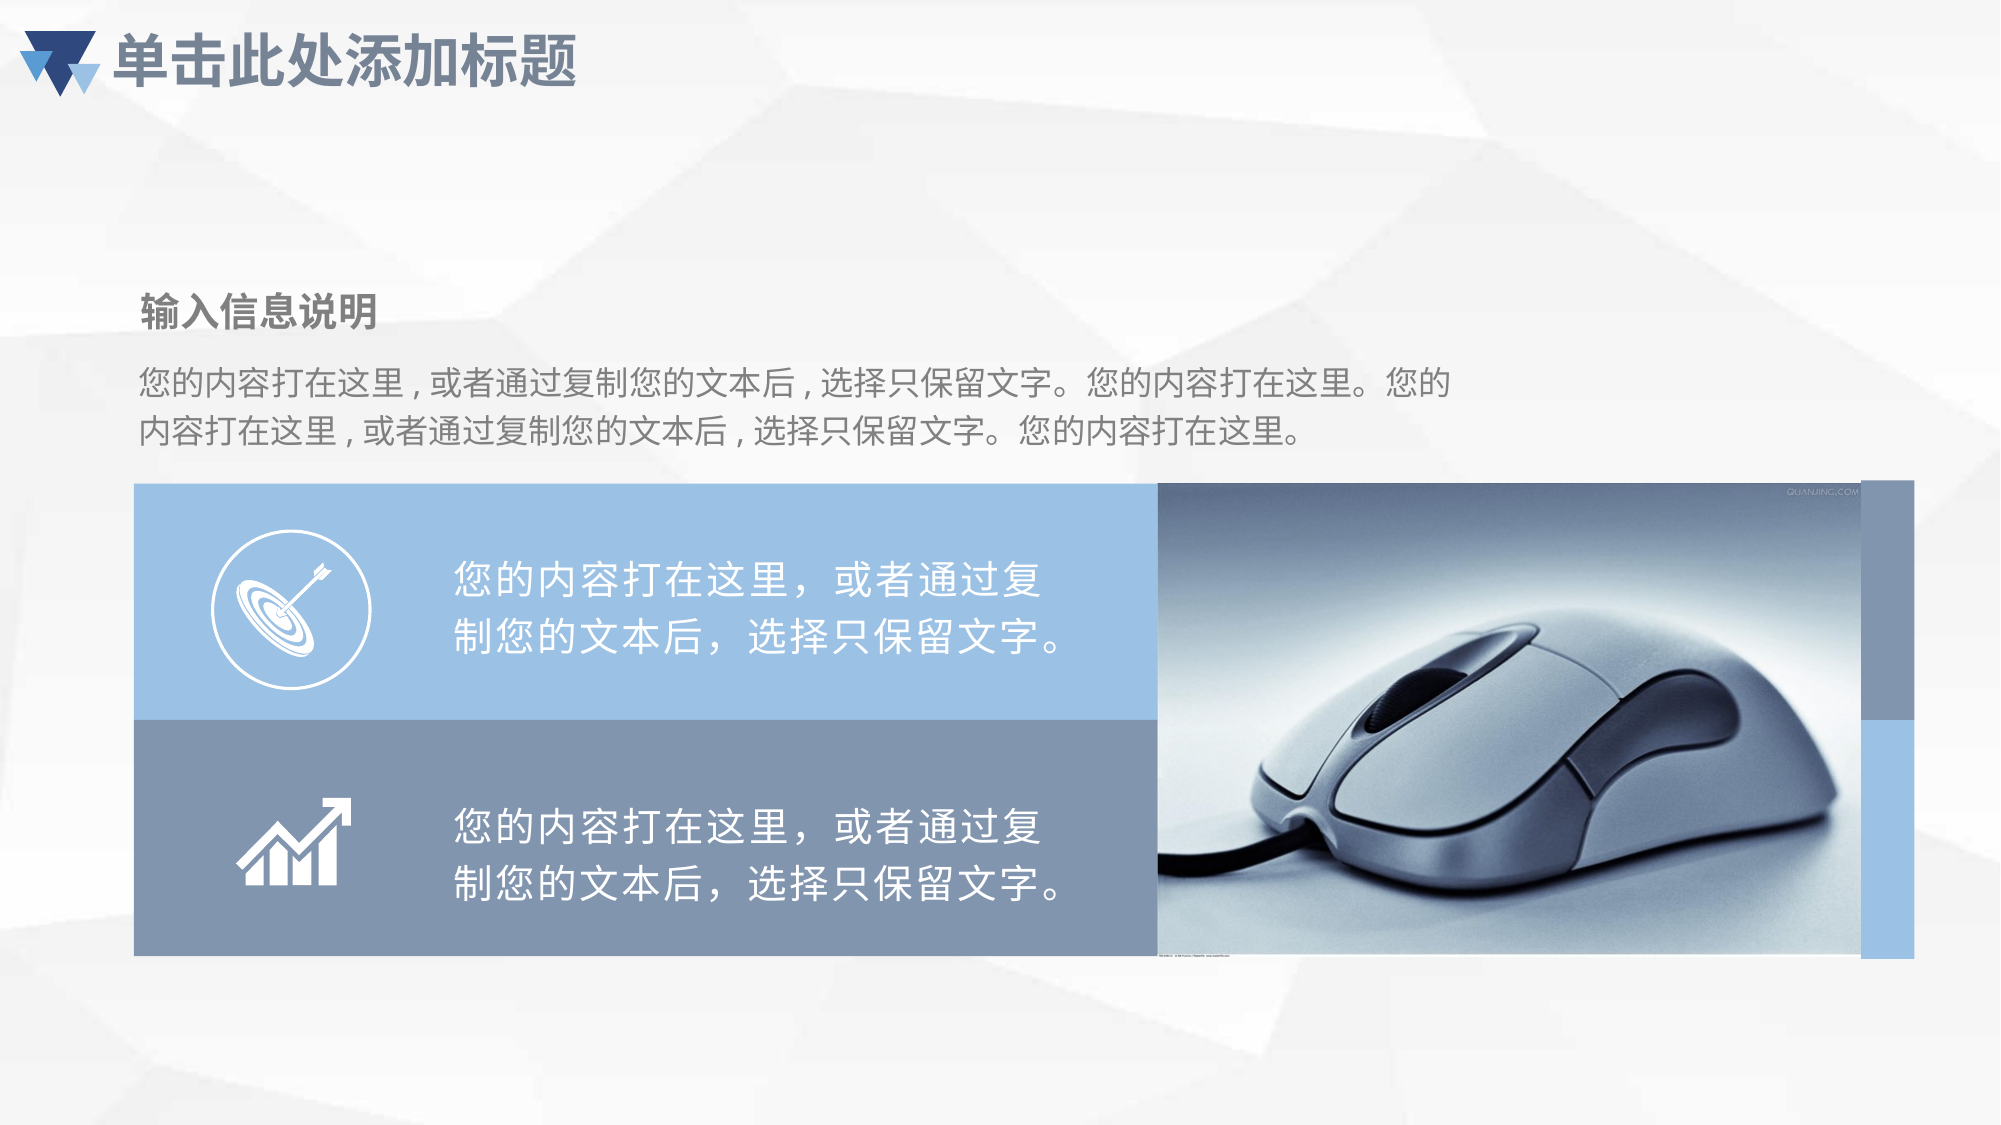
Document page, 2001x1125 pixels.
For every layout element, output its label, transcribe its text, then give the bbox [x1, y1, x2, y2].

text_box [212, 531, 371, 689]
text_box 您的内容打在这里，或者通过复制您的文本后，选择只保留文字。 [433, 535, 1063, 670]
text_box 您的内容打在这里，或者通过复制您的文本后，选择只保留文字。 [433, 782, 1063, 917]
text_box 您的内容打在这里,或者通过复制您的文本后,选择只保留文字。您的内容打在这里。您的内容打在这里,或者通过复制您的文本后,选择只保留文字。您的内容打在这里。 [118, 344, 1473, 509]
text_box [133, 509, 1158, 719]
text_box [133, 719, 1158, 957]
text_box 输入信息说明 [120, 277, 399, 345]
picture [0, 0, 2001, 1125]
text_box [235, 797, 351, 886]
text_box [1158, 483, 1861, 957]
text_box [1861, 480, 1915, 960]
